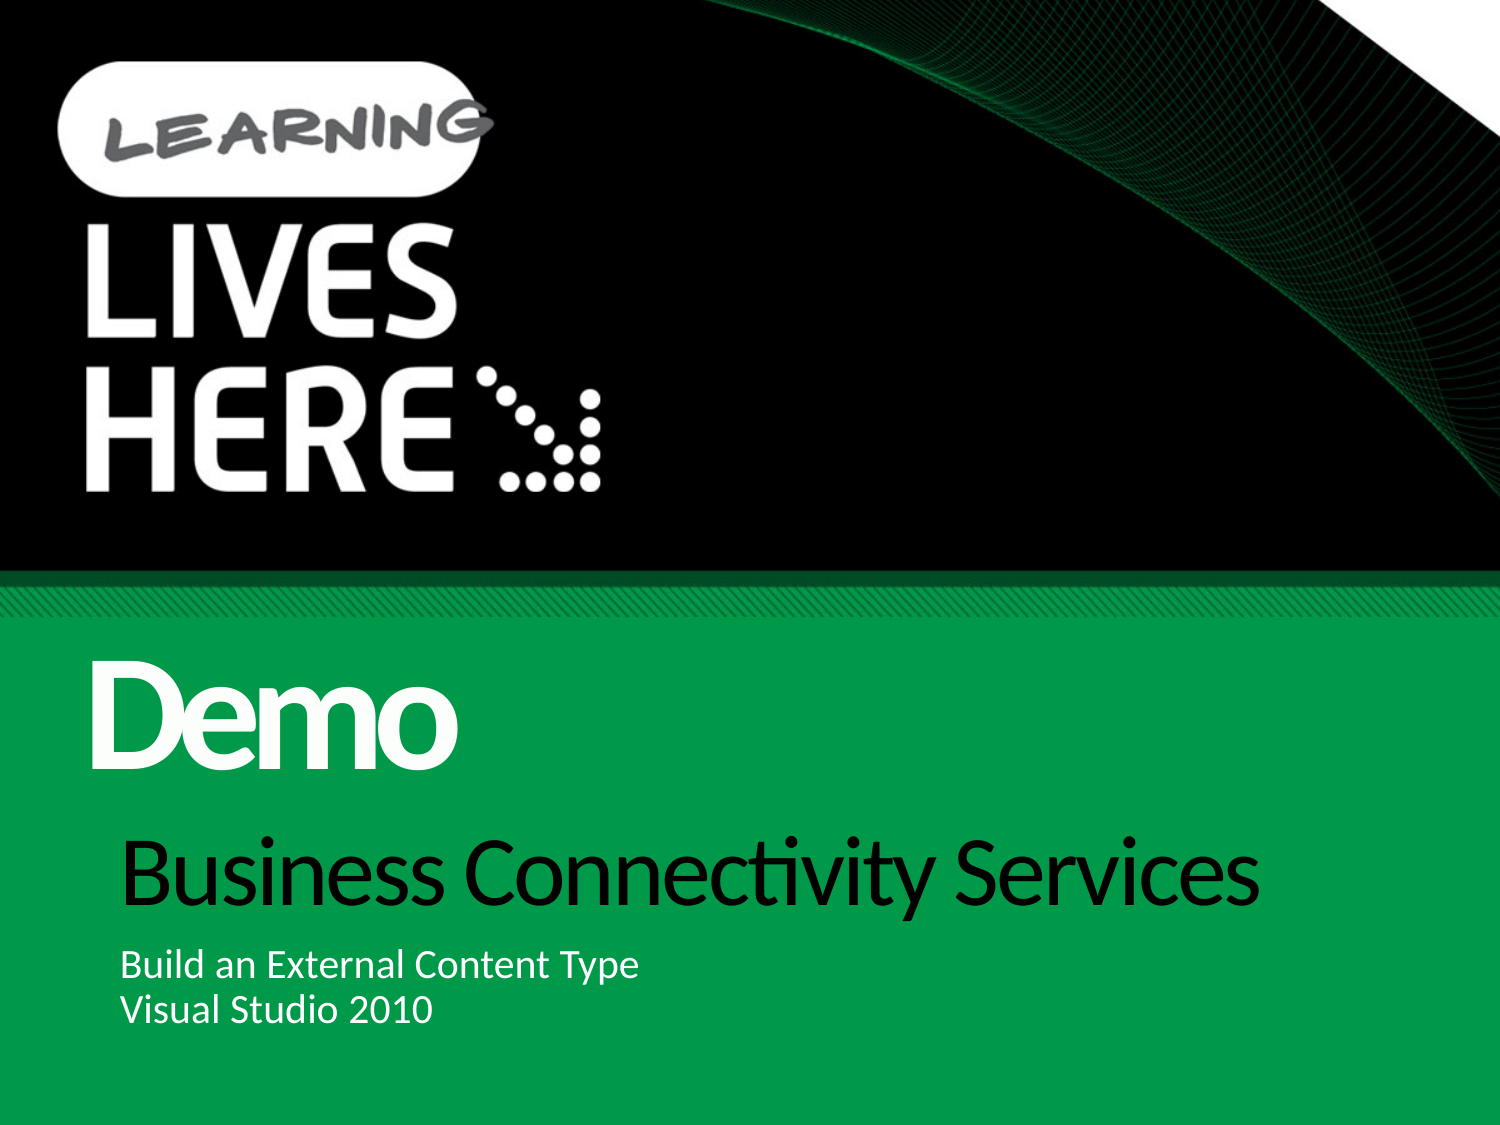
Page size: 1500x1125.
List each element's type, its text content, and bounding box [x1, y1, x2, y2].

picture [0, 0, 1500, 1125]
title Business Connectivity Services [119, 818, 1375, 943]
subtitle Build an External Content Type Visual Studio 2010 [119, 942, 1236, 1019]
list Demo [83, 625, 1344, 800]
